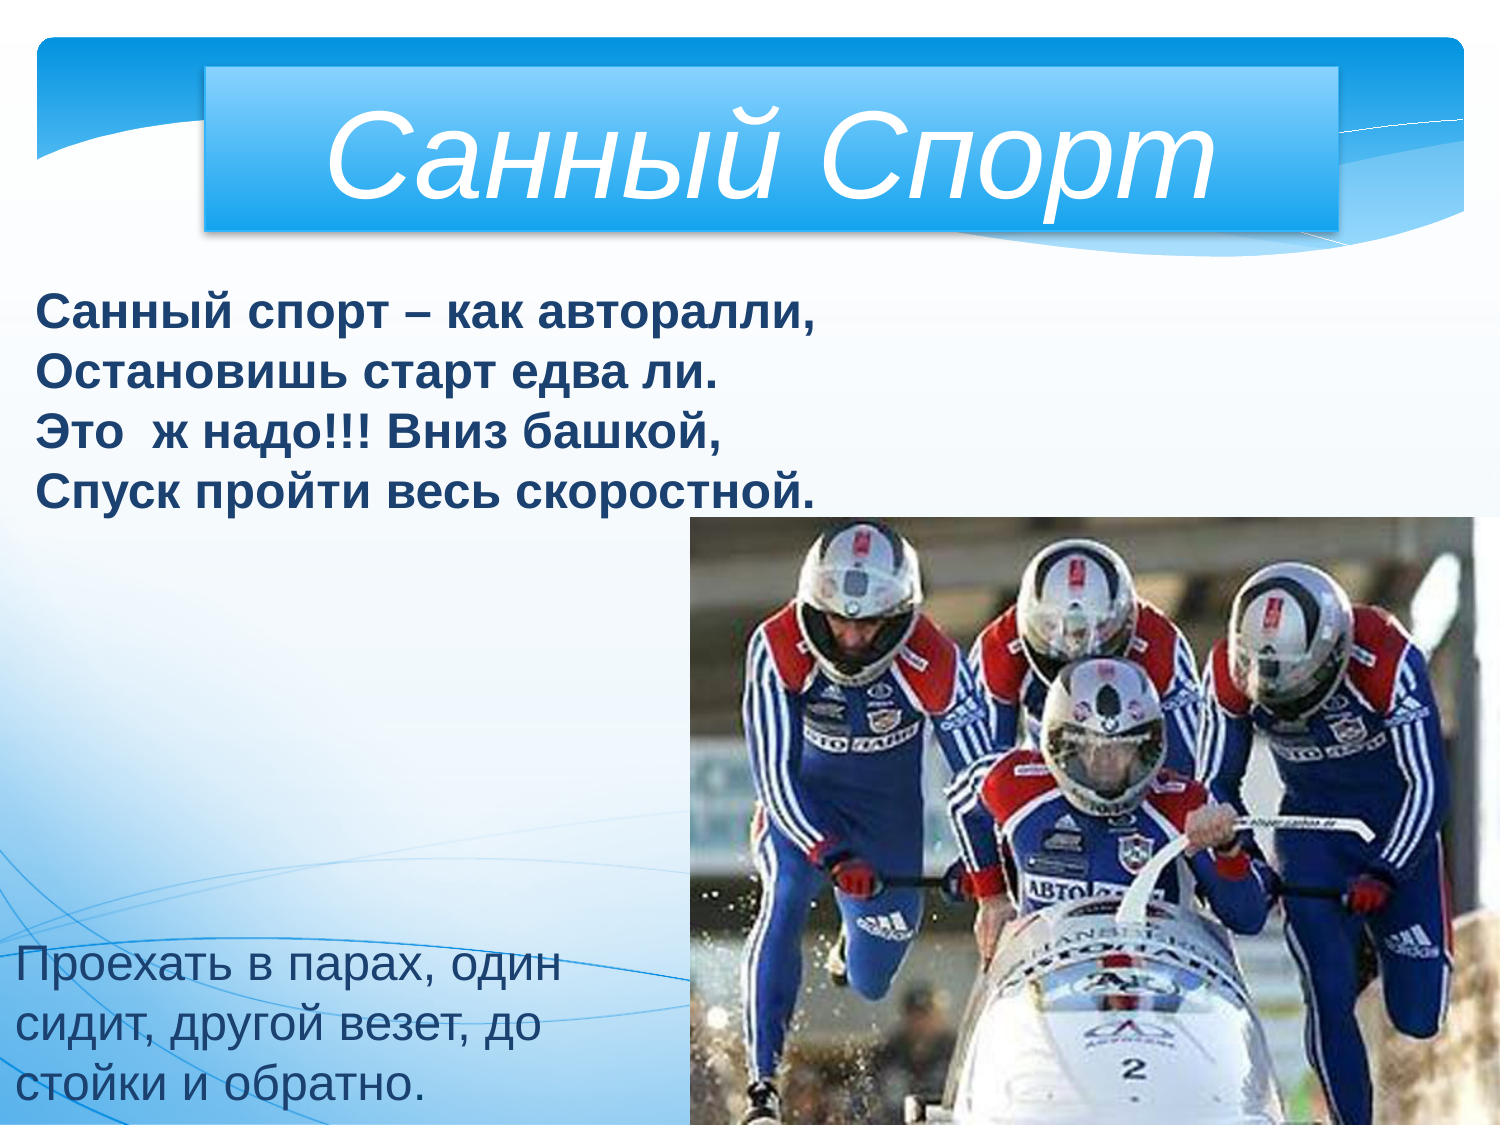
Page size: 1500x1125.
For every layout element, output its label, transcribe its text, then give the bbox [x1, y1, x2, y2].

text_box Санный Спорт [204, 66, 1339, 232]
text_box Проехать в парах, один сидит, другой везет, до стойки и обратно. [0, 922, 684, 1118]
text_box Санный спорт – как авторалли, Остановишь старт едва ли. Это ж надо!!! Вниз башкой, Спуск пройти весь скоростной. [20, 271, 847, 527]
picture [690, 516, 1500, 1125]
